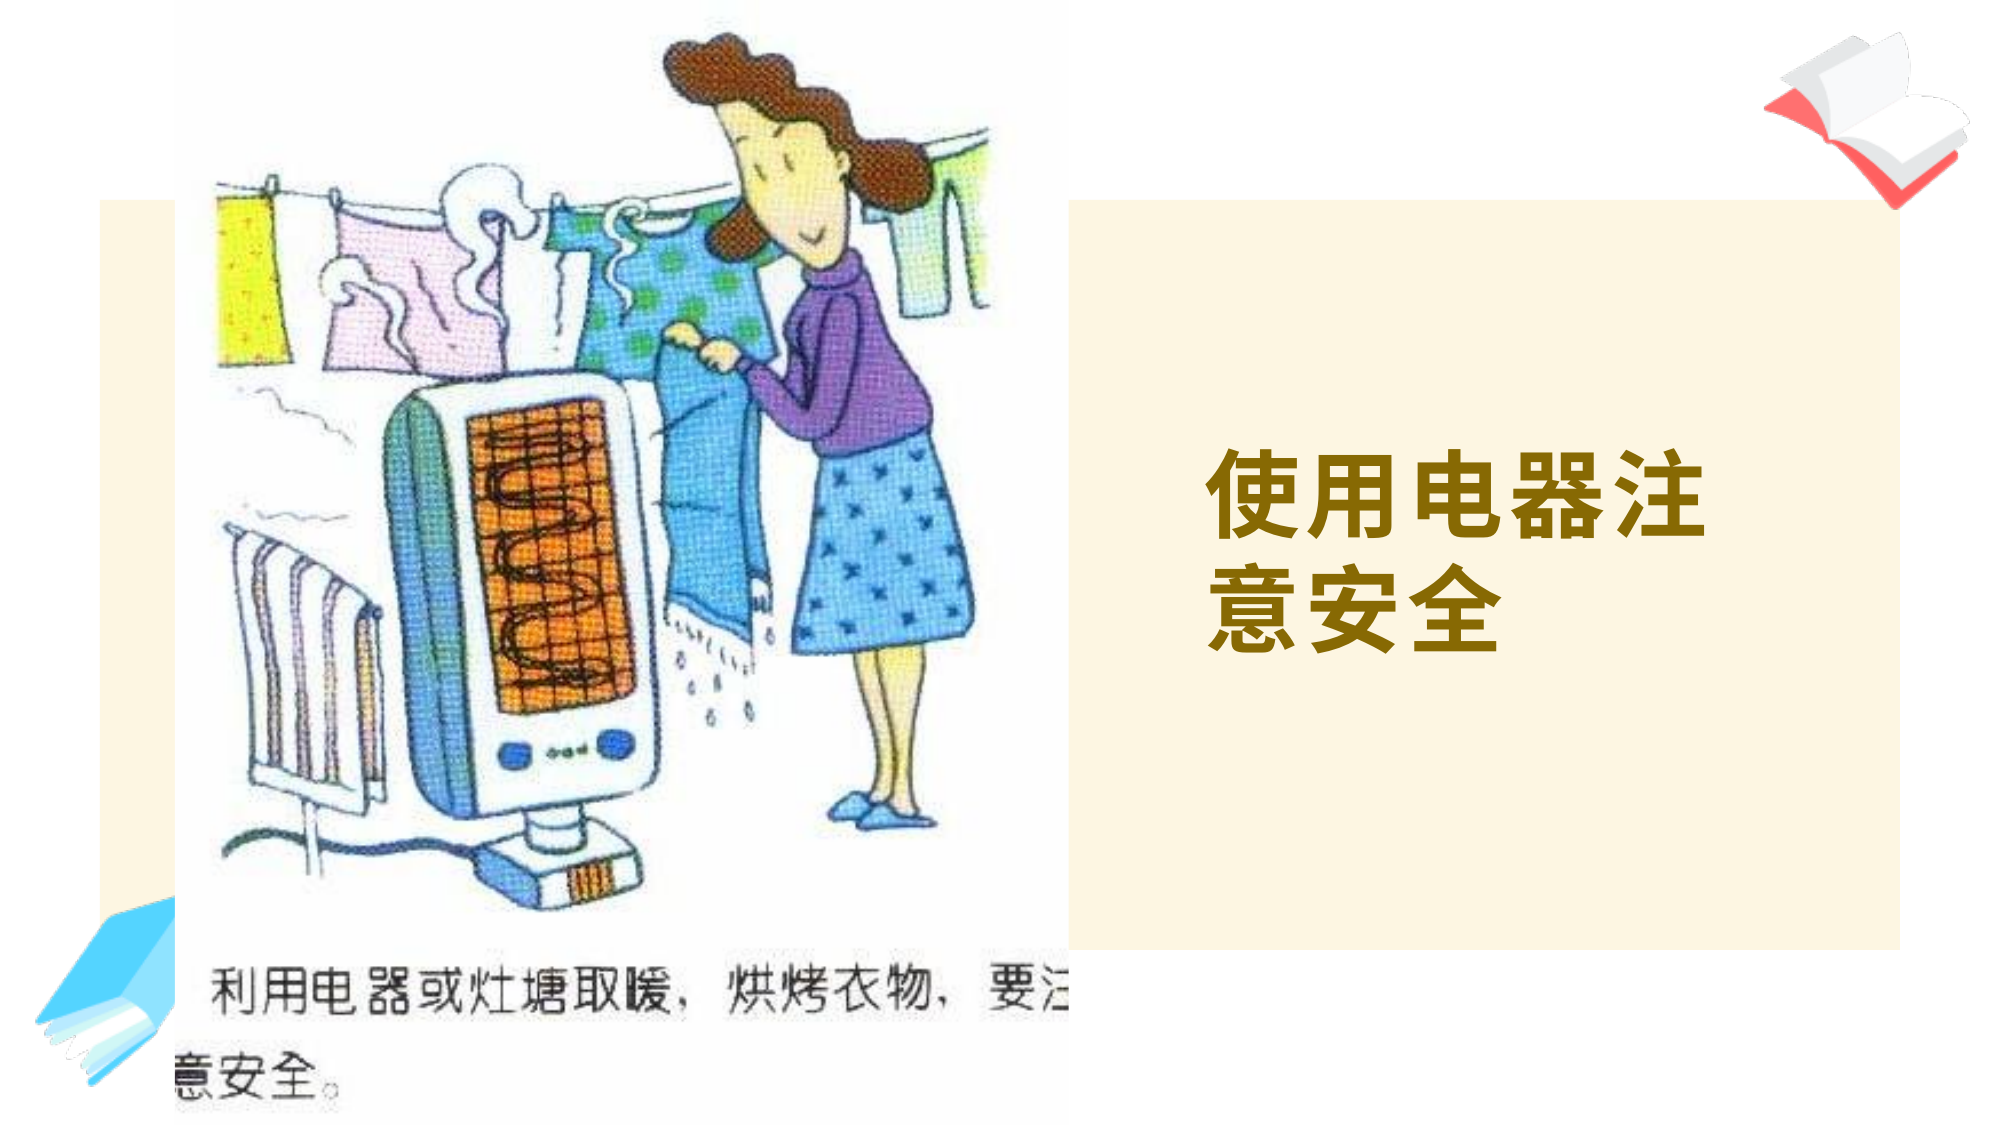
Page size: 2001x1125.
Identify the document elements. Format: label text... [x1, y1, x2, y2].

picture [0, 0, 1069, 1125]
text_box [1069, 199, 1901, 951]
text_box 使用电器注意安全 [1193, 425, 1775, 675]
picture [1734, 0, 2000, 243]
text_box [99, 199, 174, 851]
